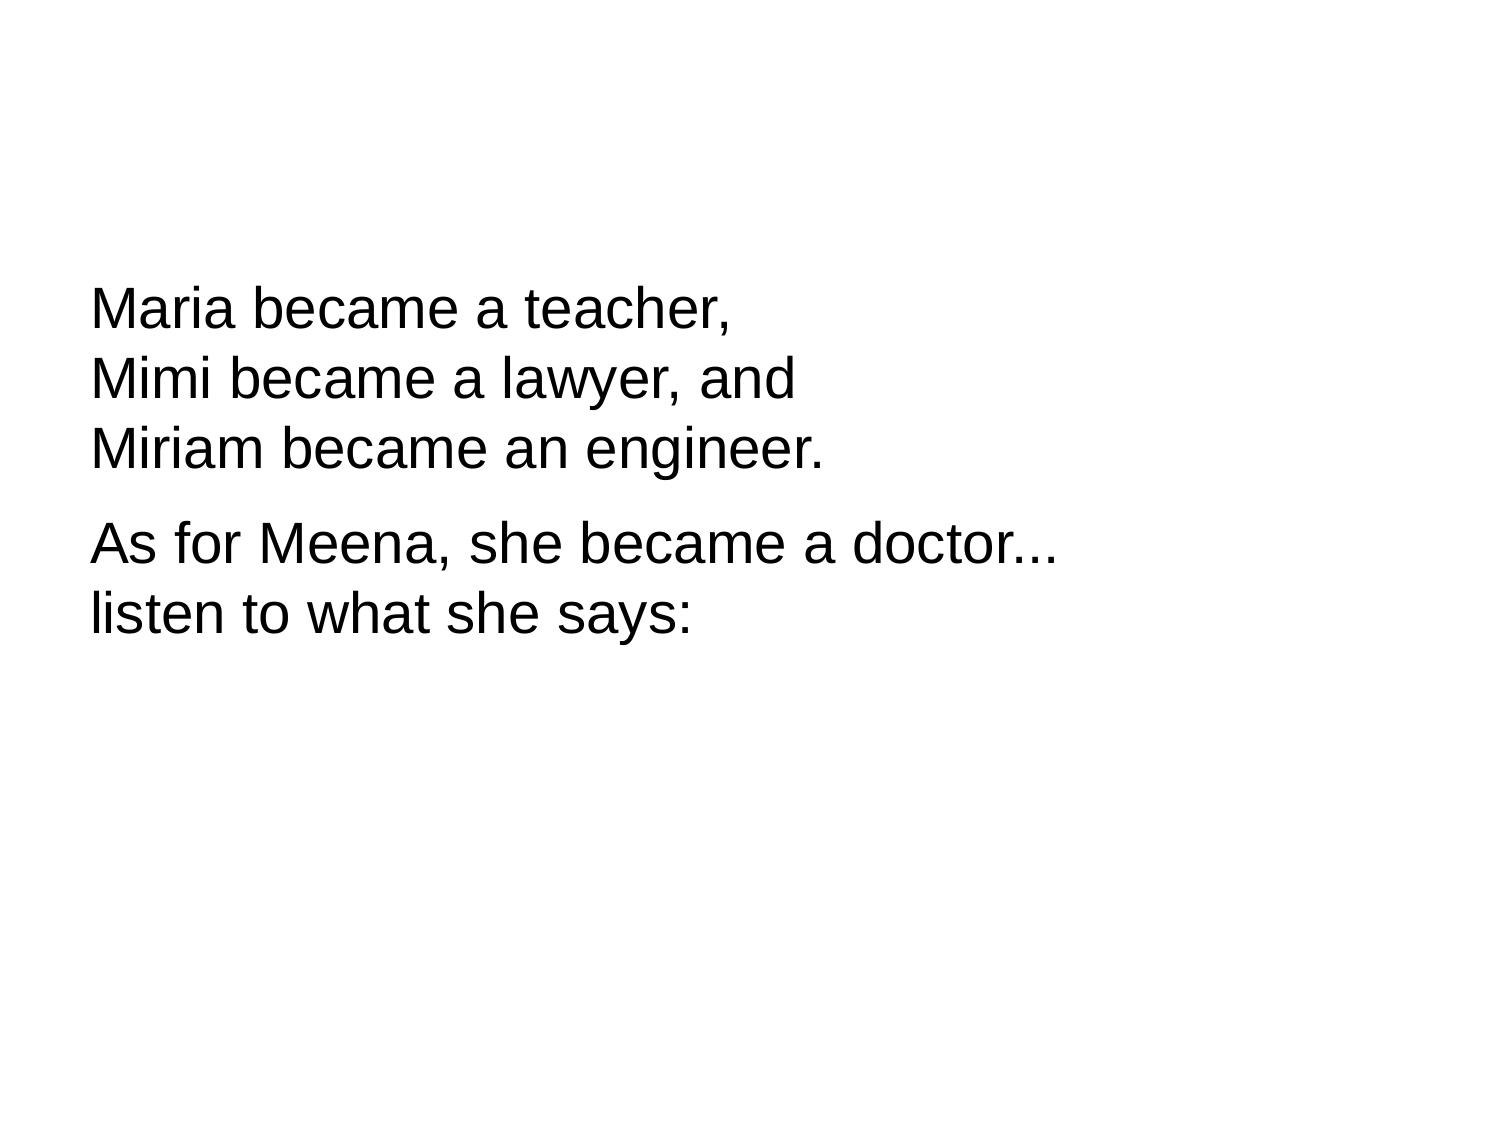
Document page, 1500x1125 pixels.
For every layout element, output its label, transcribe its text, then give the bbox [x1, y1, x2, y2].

list Maria became a teacher, Mimi became a lawyer, and Miriam became an engineer. As for Meena, she became a doctor... listen to what she says: [75, 262, 1425, 1005]
